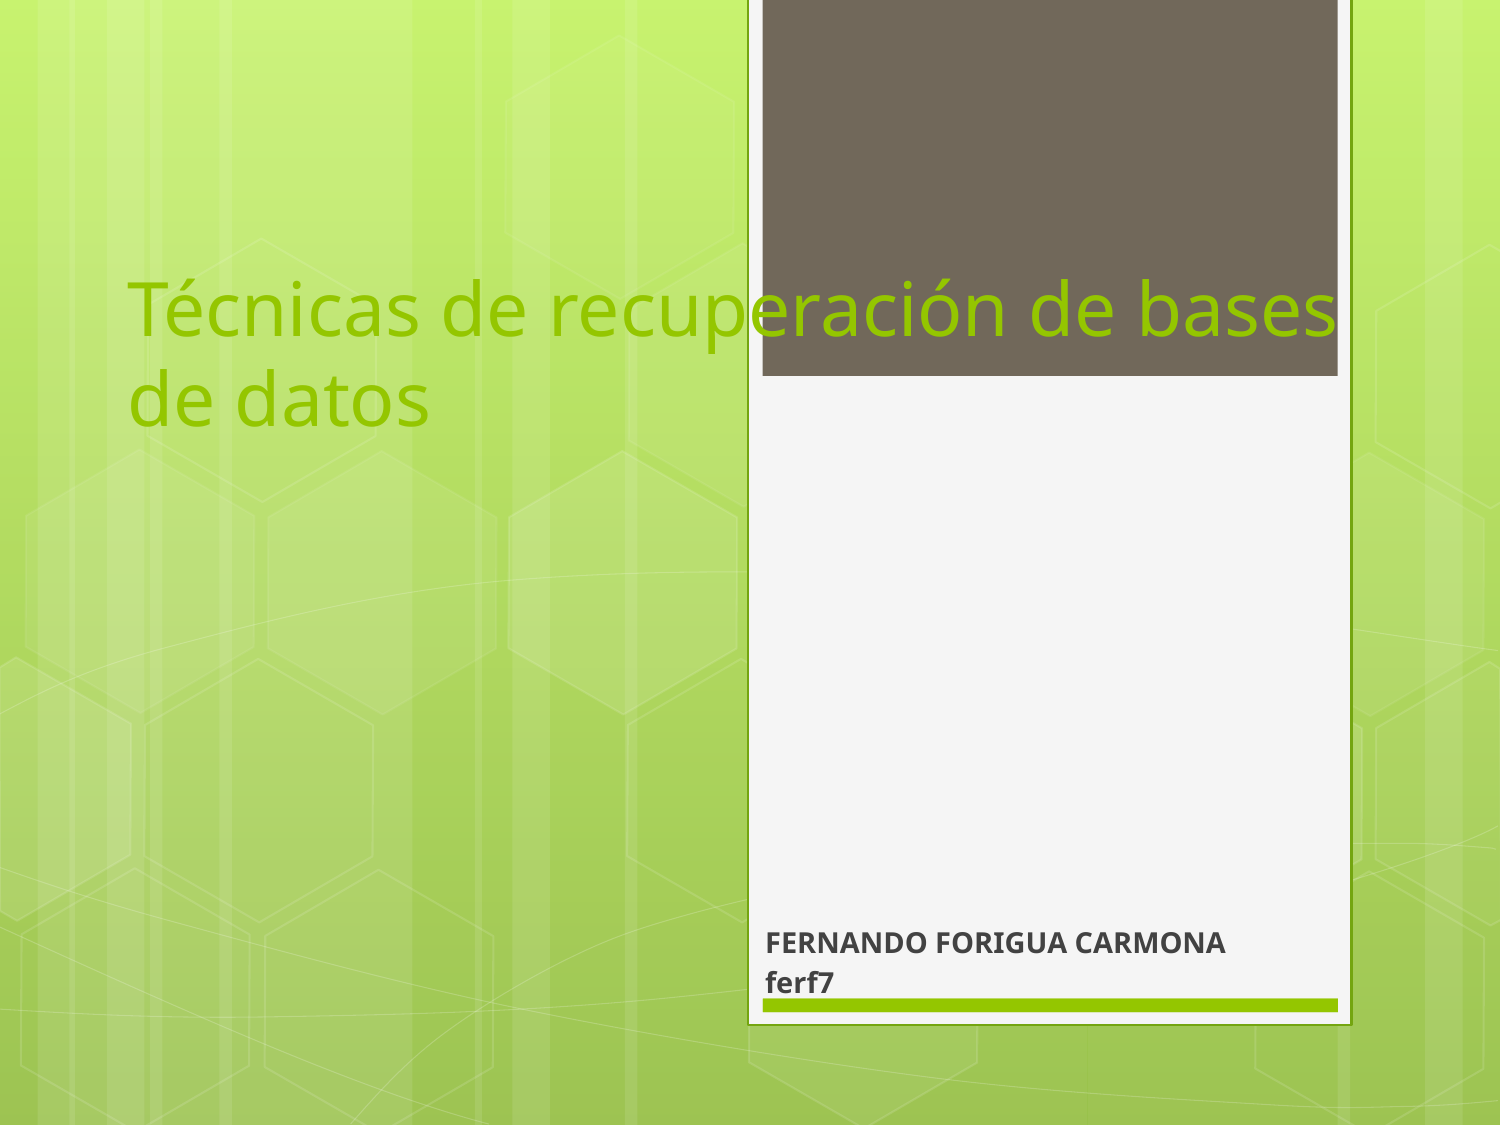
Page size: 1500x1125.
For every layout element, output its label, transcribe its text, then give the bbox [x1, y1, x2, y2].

subtitle FERNANDO FORIGUA CARMONA ferf7 [750, 916, 1405, 1008]
title Técnicas de recuperación de bases de datos [112, 208, 1388, 450]
